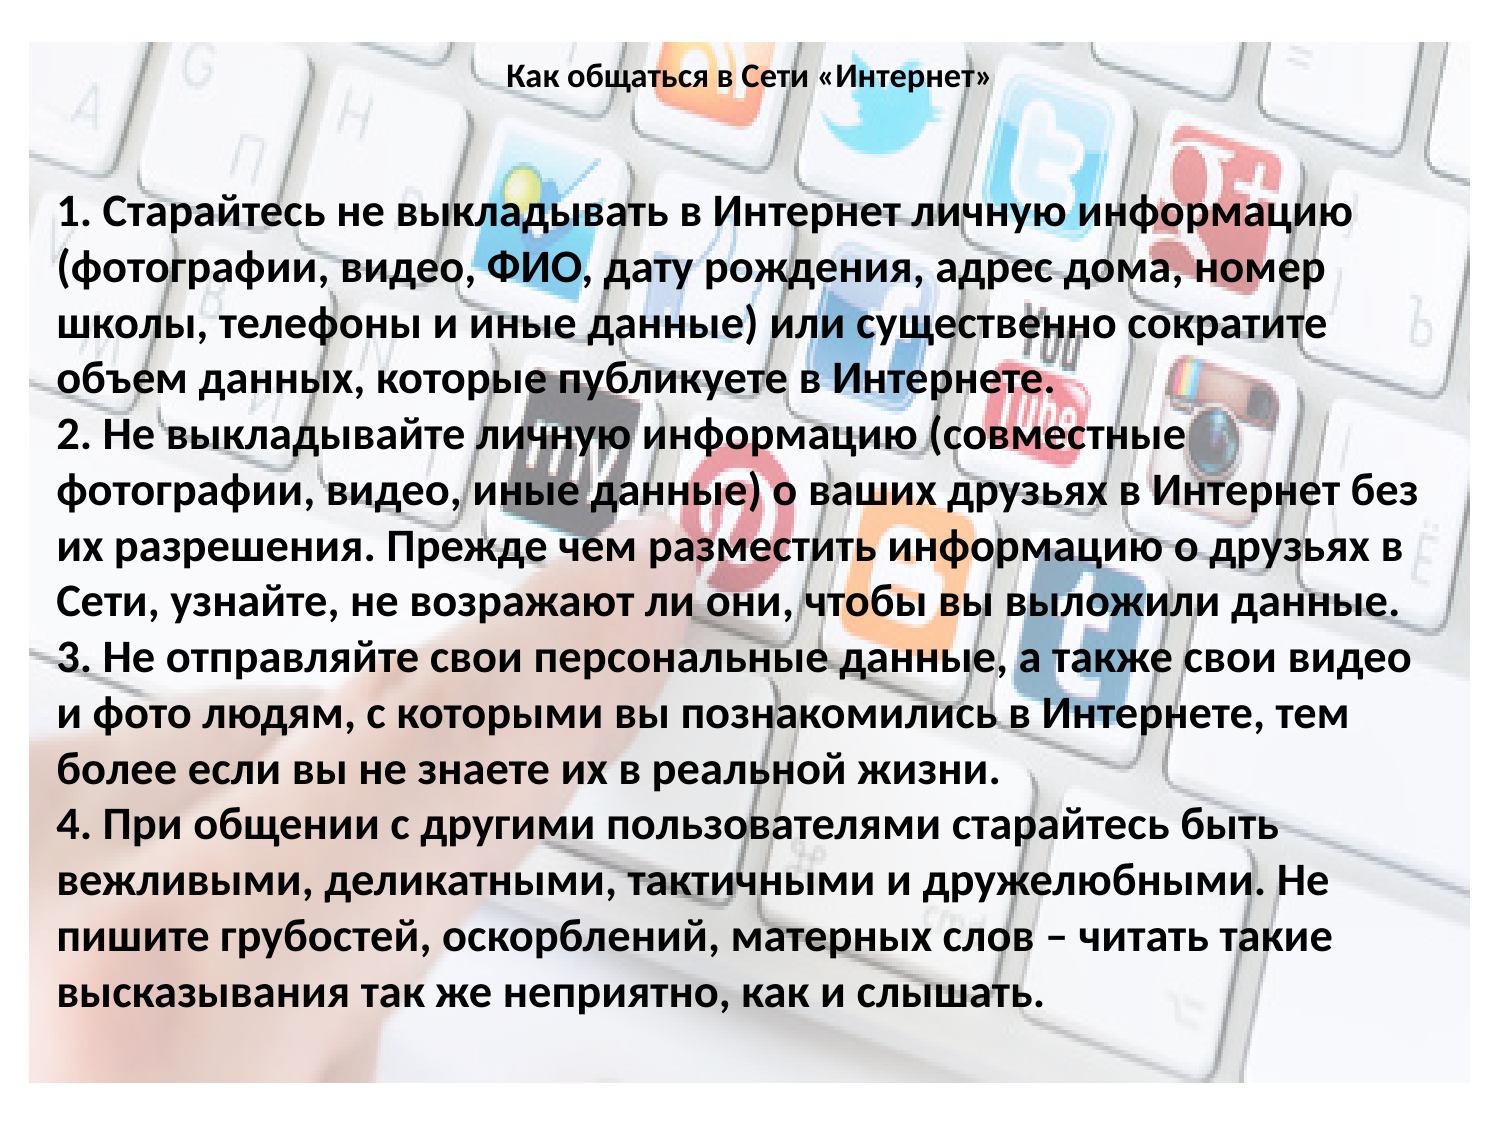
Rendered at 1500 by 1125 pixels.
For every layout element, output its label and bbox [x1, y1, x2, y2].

picture [29, 42, 1470, 1083]
